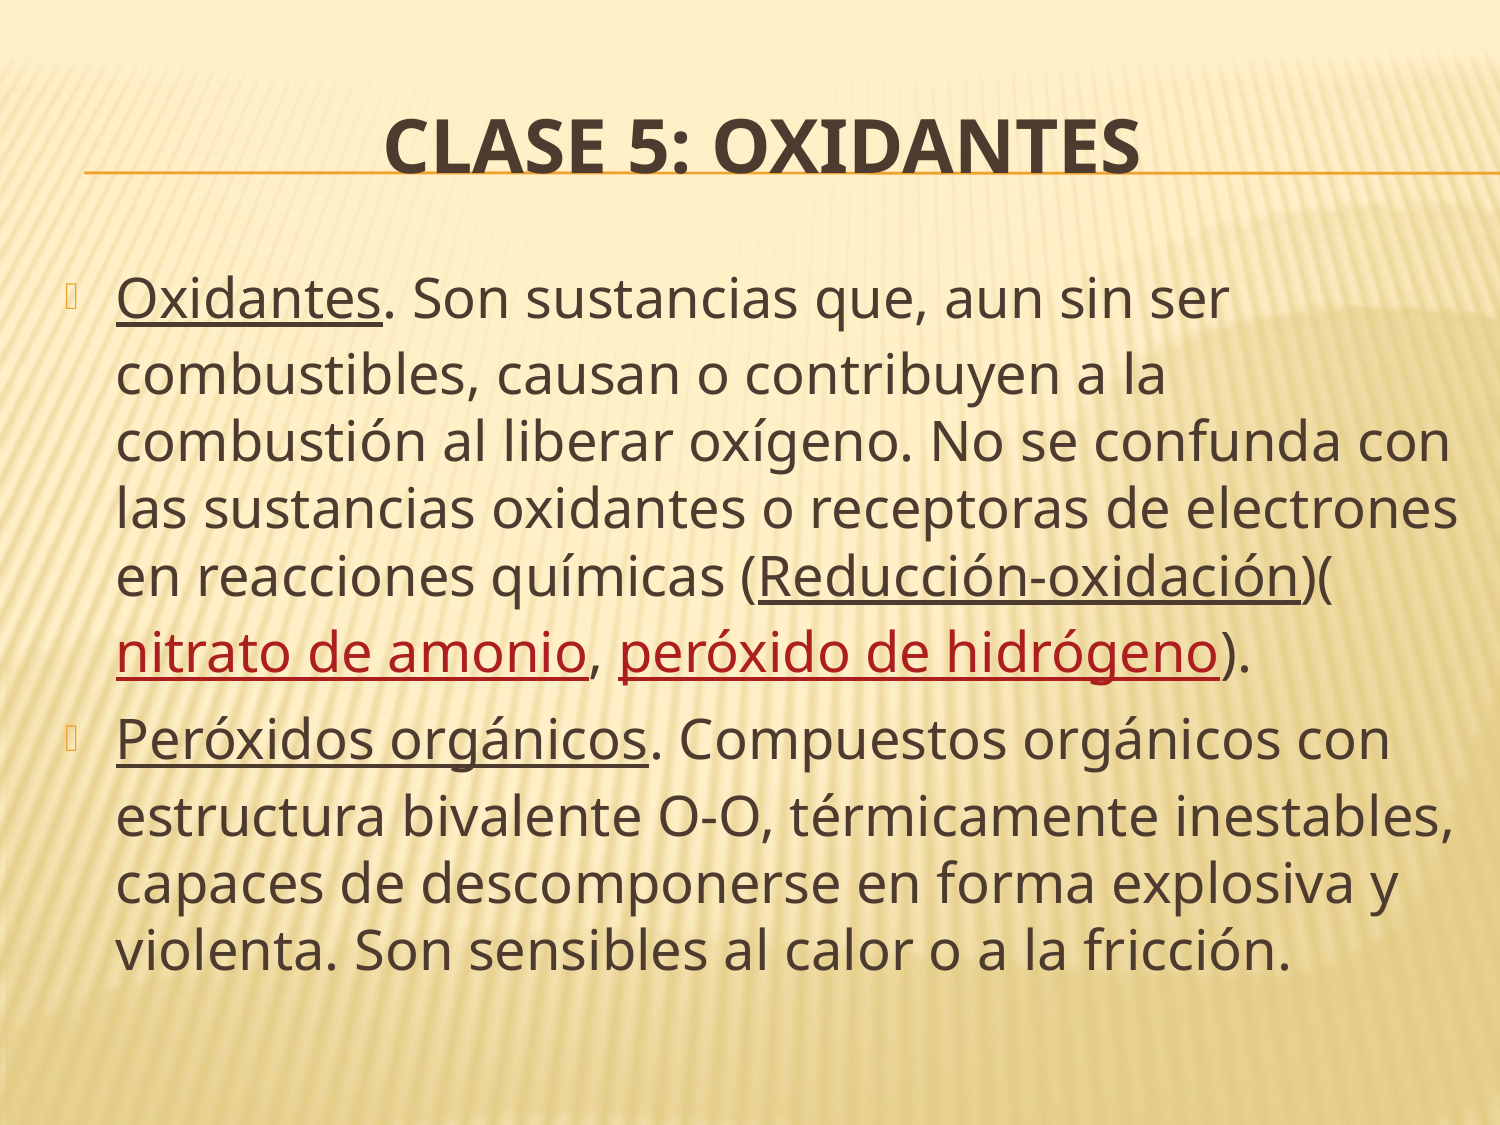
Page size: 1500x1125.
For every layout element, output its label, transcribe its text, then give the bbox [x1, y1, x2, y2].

title Clase 5: Oxidantes [50, 75, 1475, 213]
list Oxidantes. Son sustancias que, aun sin ser combustibles, causan o contribuyen a la combustión al liberar oxígeno. No se confunda con las sustancias oxidantes o receptoras de electrones en reacciones químicas (Reducción-oxidación)(nitrato de amonio, peróxido de hidrógeno). Peróxidos orgánicos. Compuestos orgánicos con estructura bivalente O-O, térmicamente inestables, capaces de descomponerse en forma explosiva y violenta. Son sensibles al calor o a la fricción. [50, 254, 1475, 998]
